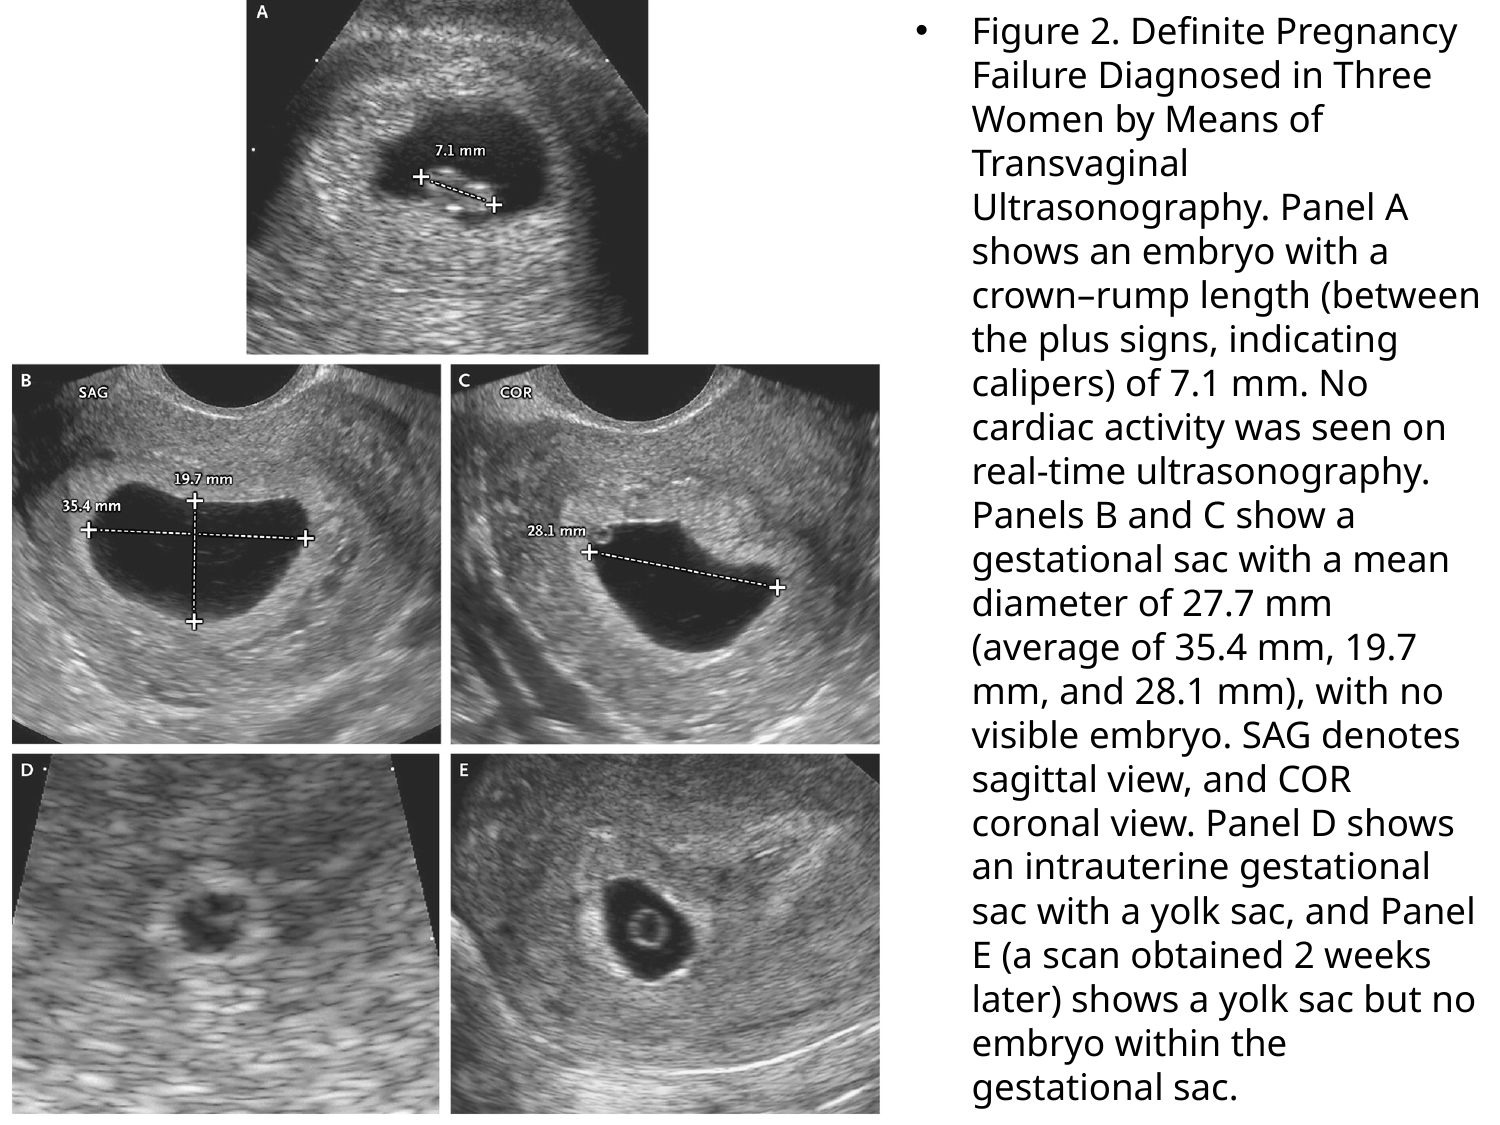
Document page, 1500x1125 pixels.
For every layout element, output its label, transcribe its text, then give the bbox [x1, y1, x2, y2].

picture [0, 0, 892, 1125]
list Figure 2. Definite Pregnancy Failure Diagnosed in Three Women by Means of Transvaginal Ultrasonography. Panel A shows an embryo with a crown–rump length (between the plus signs, indicating calipers) of 7.1 mm. No cardiac activity was seen on real-time ultrasonography. Panels B and C show a gestational sac with a mean diameter of 27.7 mm (average of 35.4 mm, 19.7 mm, and 28.1 mm), with no visible embryo. SAG denotes sagittal view, and COR coronal view. Panel D shows an intrauterine gestational sac with a yolk sac, and Panel E (a scan obtained 2 weeks later) shows a yolk sac but no embryo within the gestational sac. [900, 0, 1500, 1125]
